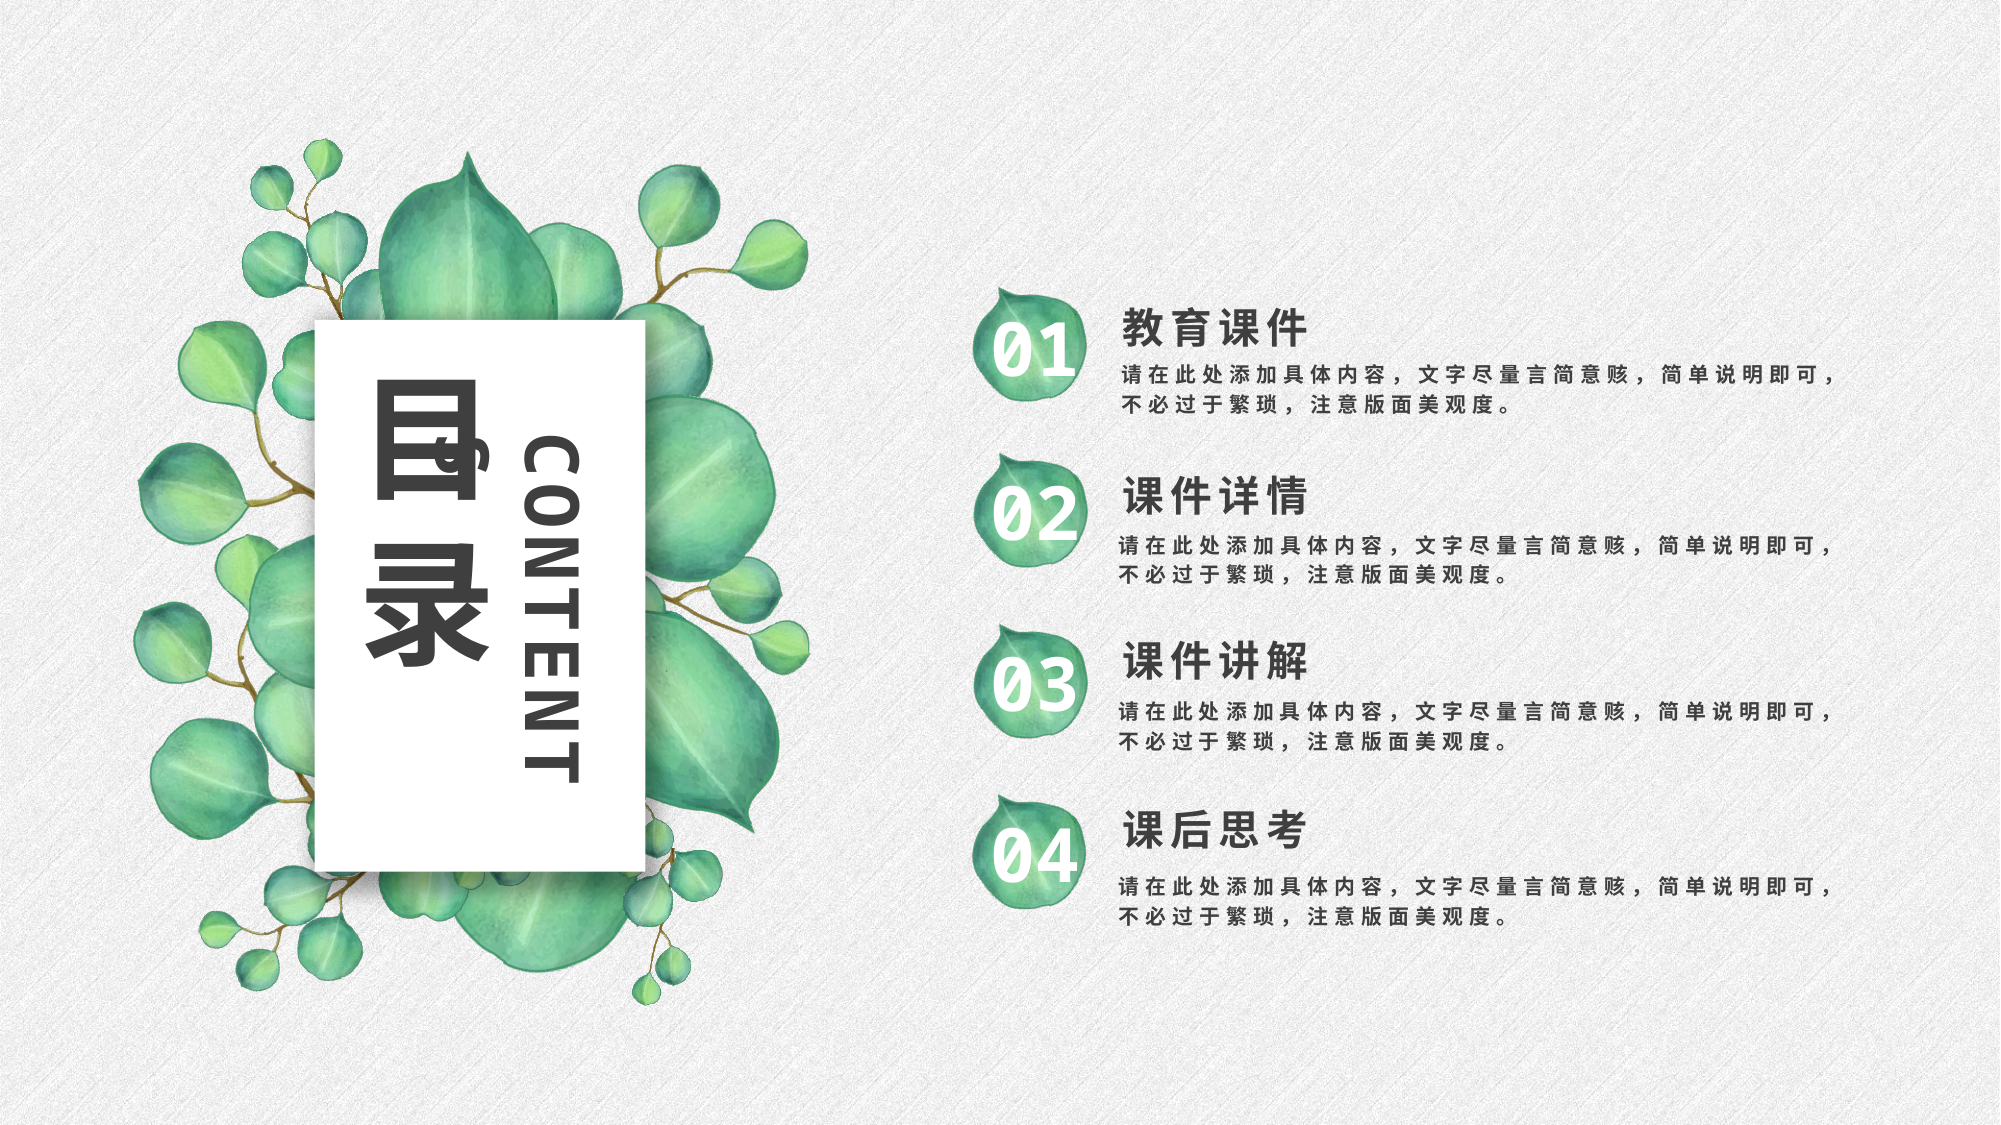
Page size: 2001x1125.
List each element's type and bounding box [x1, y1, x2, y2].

text_box [1103, 294, 1864, 423]
picture [0, 0, 2000, 1125]
text_box [90, 104, 873, 1021]
text_box [1103, 626, 1864, 760]
text_box [1103, 462, 1849, 594]
text_box [1103, 796, 1849, 935]
